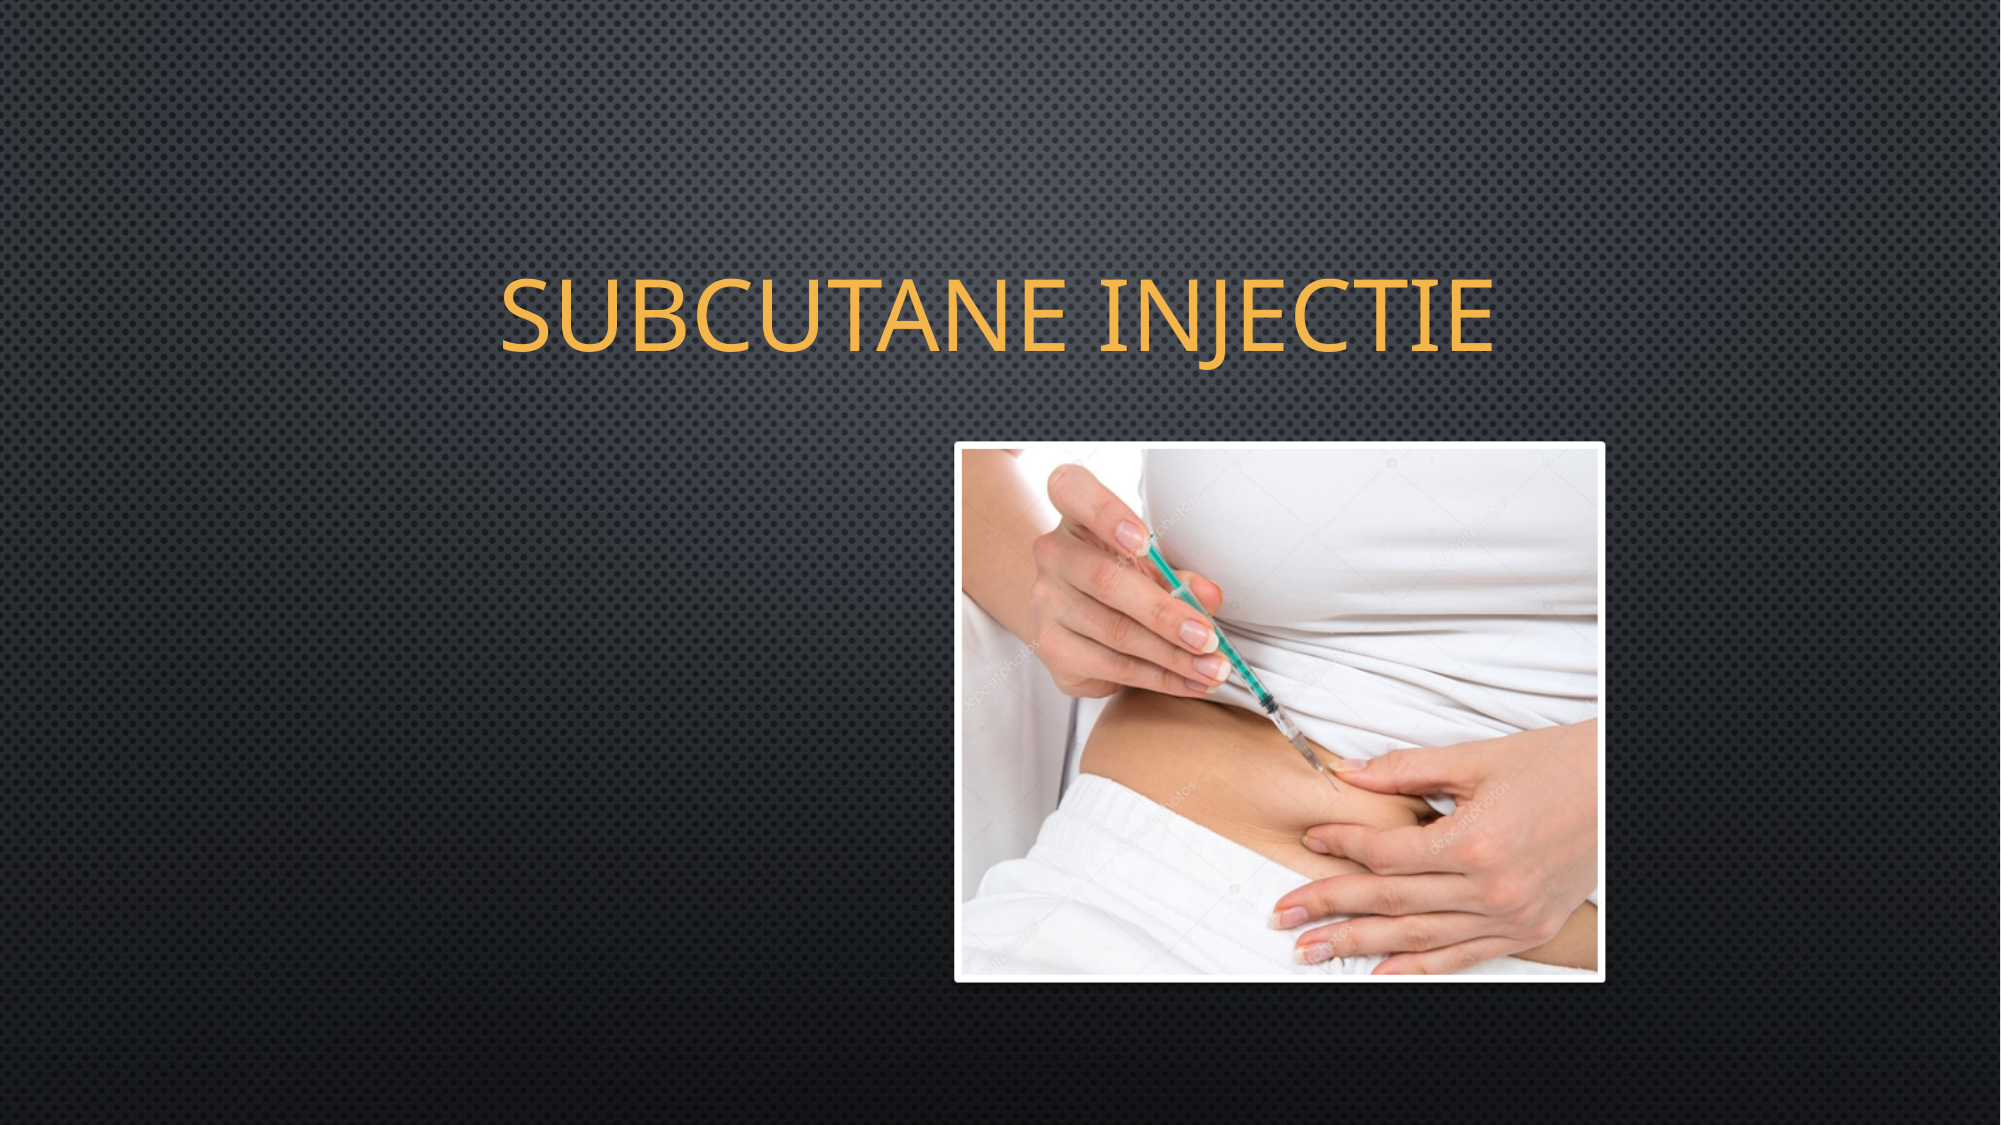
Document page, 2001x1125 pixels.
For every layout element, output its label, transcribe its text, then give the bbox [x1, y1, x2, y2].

title Subcutane injectie [287, 0, 1711, 380]
picture [945, 435, 1615, 996]
